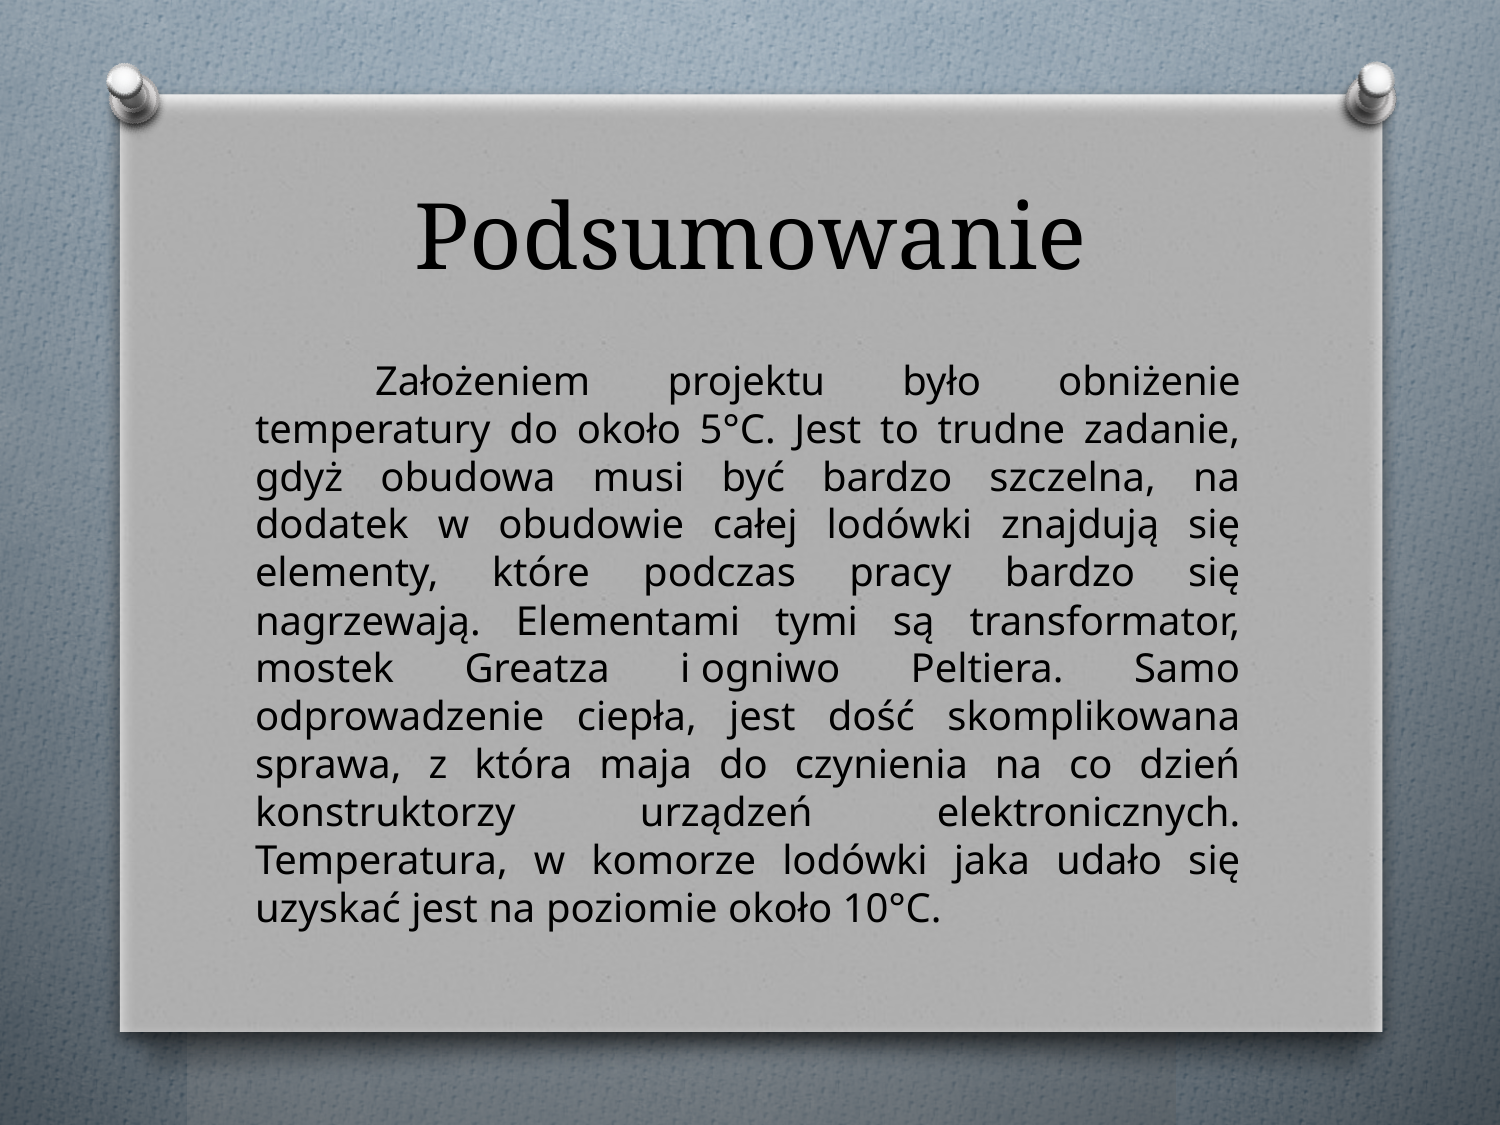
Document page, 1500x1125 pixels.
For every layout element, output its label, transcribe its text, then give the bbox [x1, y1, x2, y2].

picture [75, 29, 198, 153]
list Założeniem projektu było obniżenie temperatury do około 5°C. Jest to trudne zadanie, gdyż obudowa musi być bardzo szczelna, na dodatek w obudowie całej lodówki znajdują się elementy, które podczas pracy bardzo się nagrzewają. Elementami tymi są transformator, mostek Greatza i ogniwo Peltiera. Samo odprowadzenie ciepła, jest dość skomplikowana sprawa, z która maja do czynienia na co dzień konstruktorzy urządzeń elektronicznych. Temperatura, w komorze lodówki jaka udało się uzyskać jest na poziomie około 10°C. [240, 347, 1257, 939]
picture [1317, 35, 1439, 156]
title Podsumowanie [179, 134, 1323, 332]
